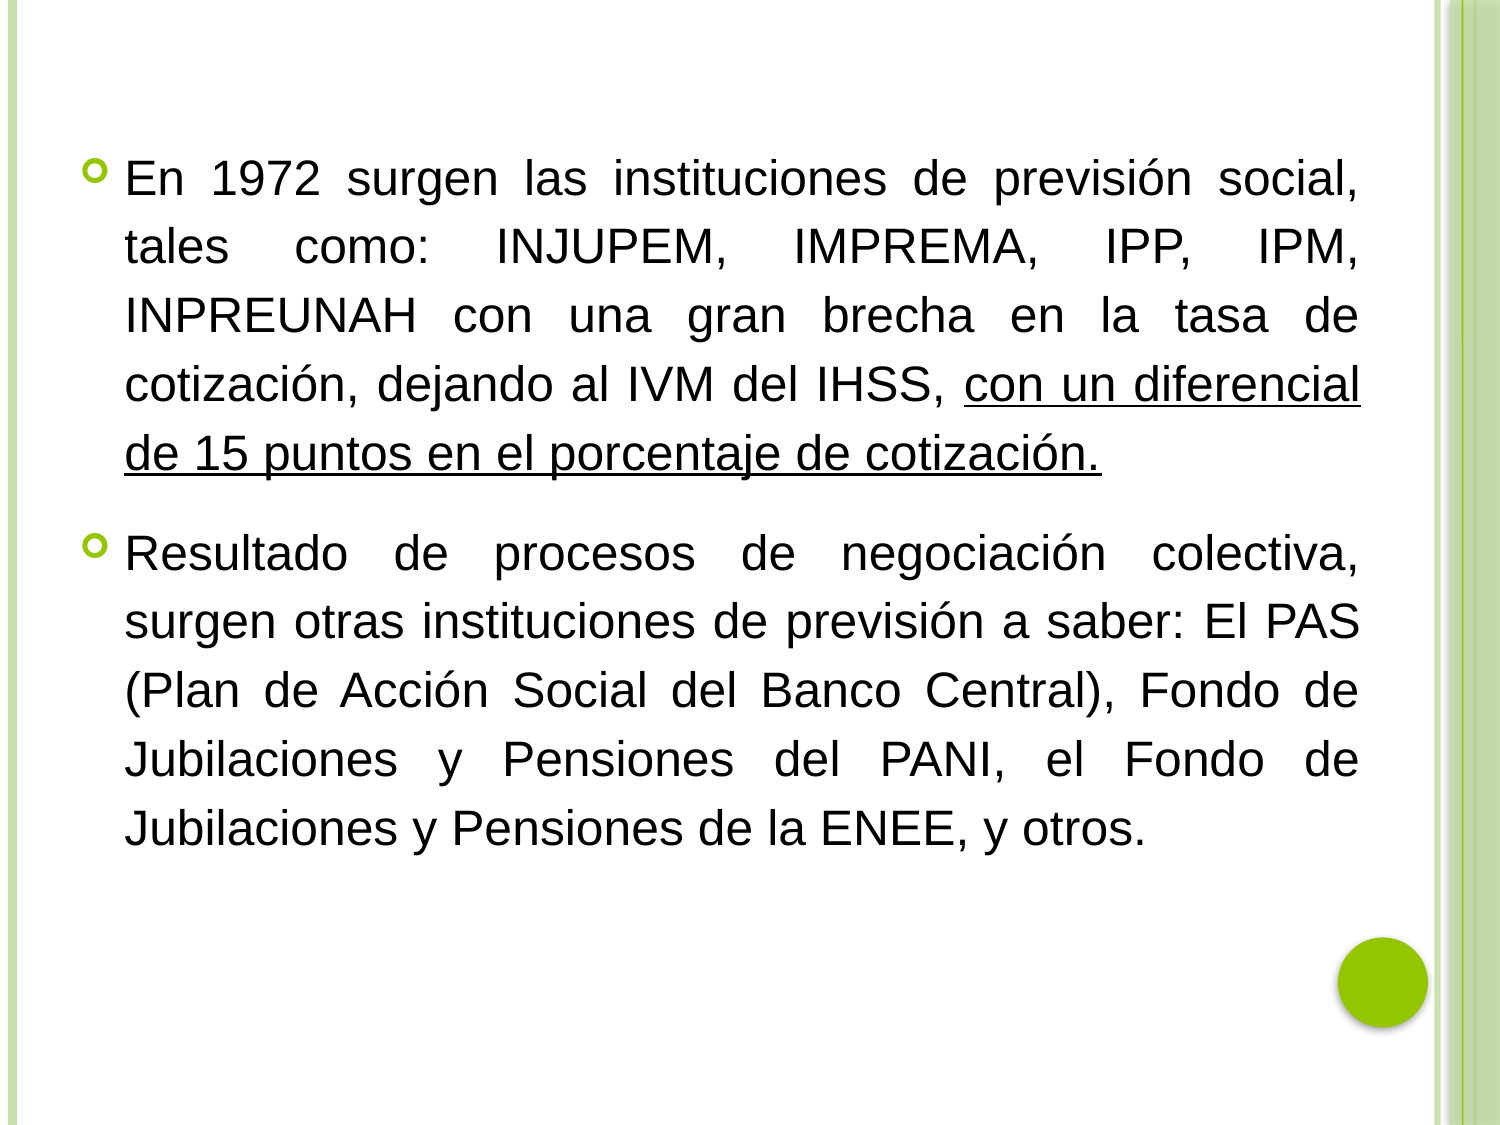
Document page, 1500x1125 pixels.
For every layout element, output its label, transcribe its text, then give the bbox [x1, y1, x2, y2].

list En 1972 surgen las instituciones de previsión social, tales como: INJUPEM, IMPREMA, IPP, IPM, INPREUNAH con una gran brecha en la tasa de cotización, dejando al IVM del IHSS, con un diferencial de 15 puntos en el porcentaje de cotización. Resultado de procesos de negociación colectiva, surgen otras instituciones de previsión a saber: El PAS (Plan de Acción Social del Banco Central), Fondo de Jubilaciones y Pensiones del PANI, el Fondo de Jubilaciones y Pensiones de la ENEE, y otros. [64, 54, 1376, 941]
